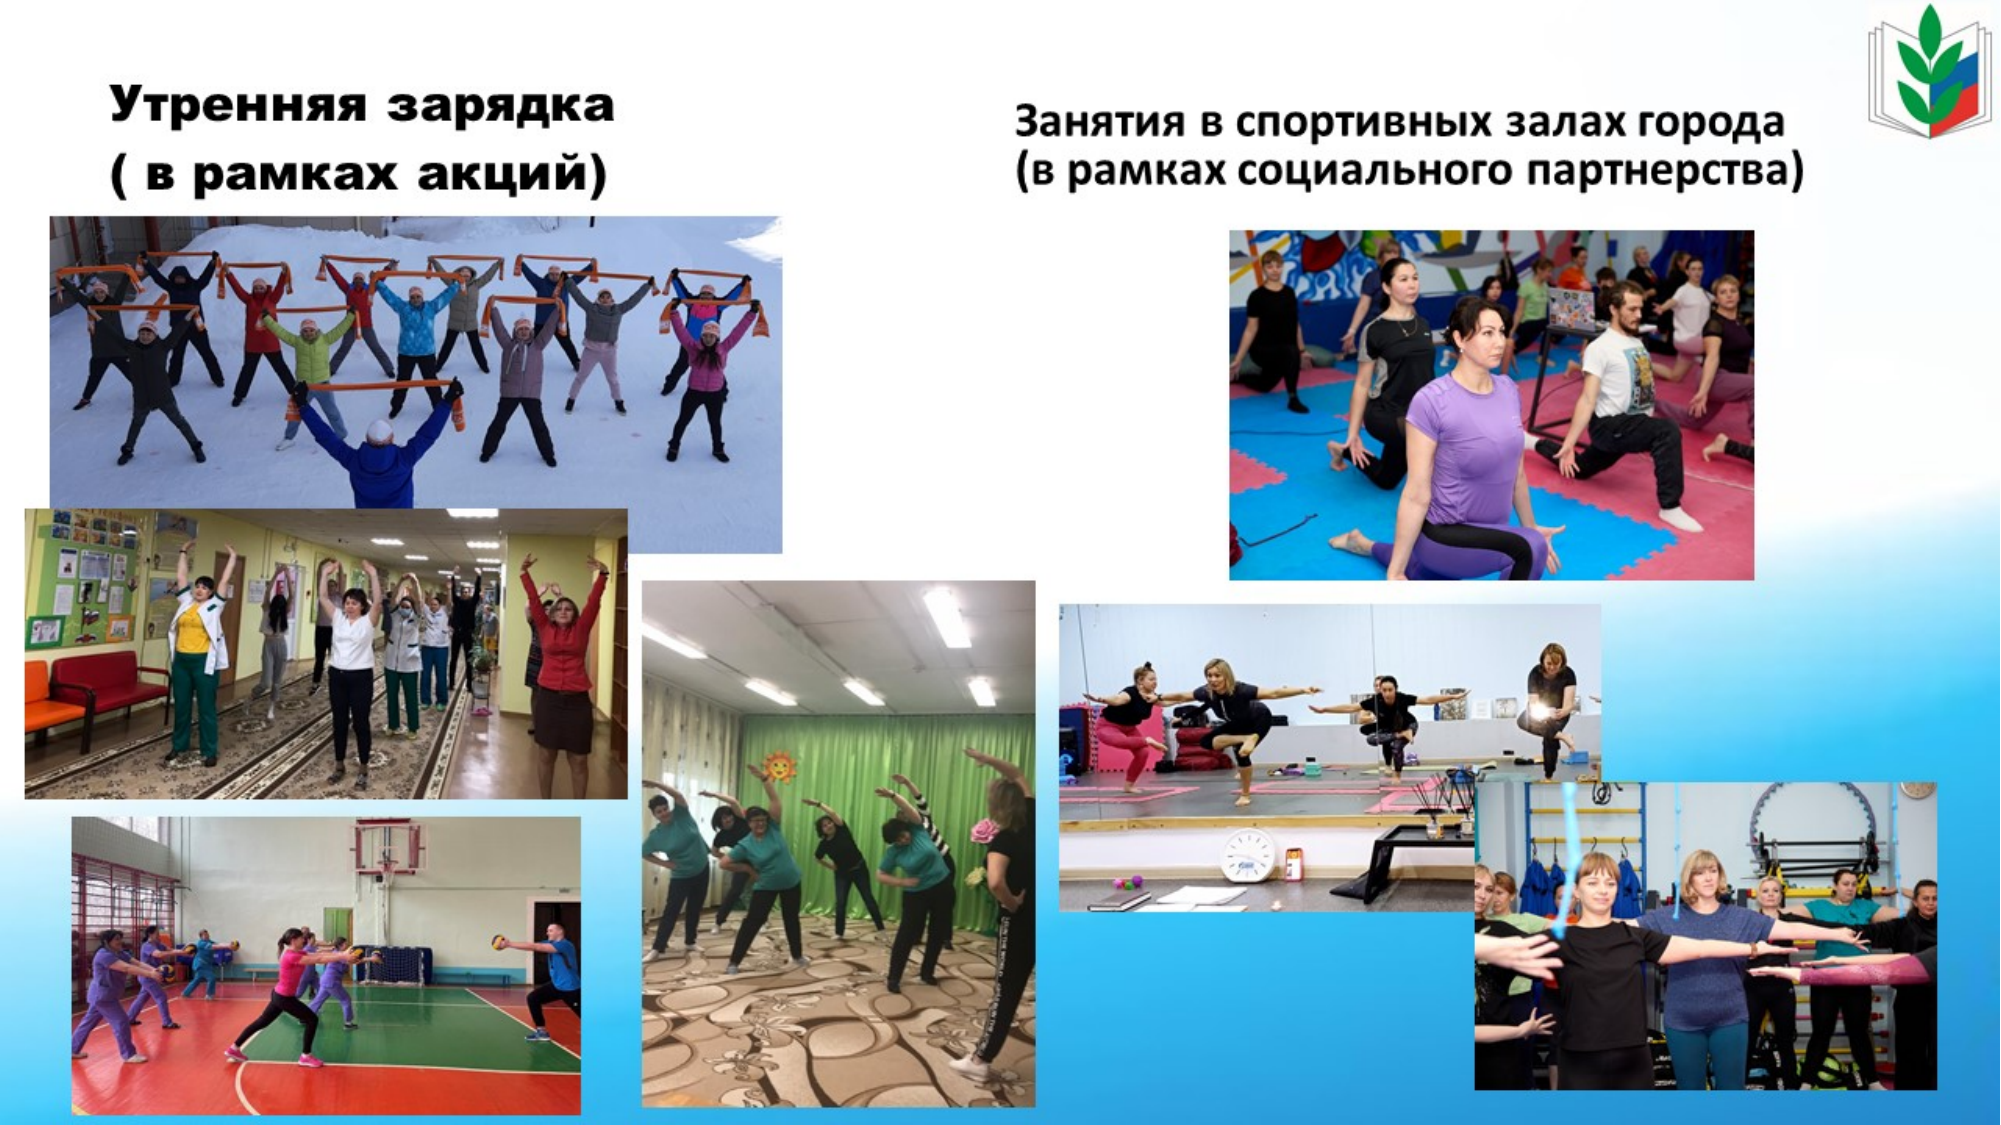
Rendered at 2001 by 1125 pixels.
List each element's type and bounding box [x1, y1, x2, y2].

list [0, 0, 2000, 1125]
